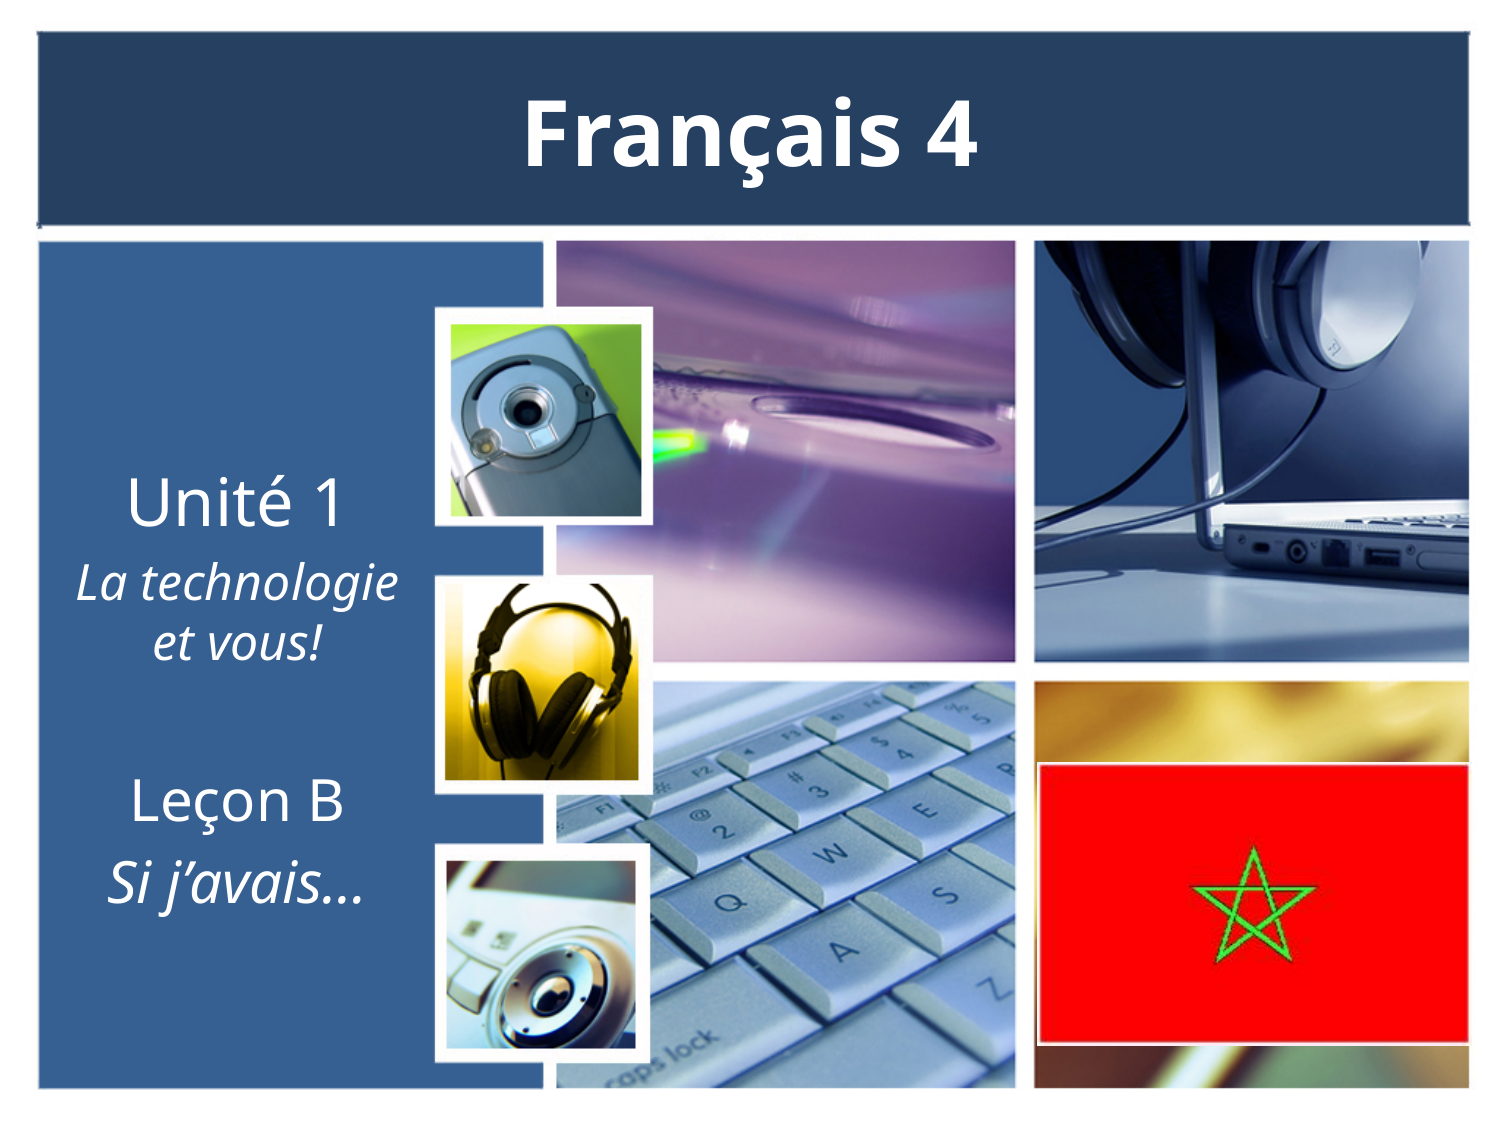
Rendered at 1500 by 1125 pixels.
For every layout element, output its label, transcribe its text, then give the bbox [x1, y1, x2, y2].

title Français 4 [37, 34, 1463, 225]
picture [0, 0, 1500, 1125]
subtitle Unité 1 La technologie et vous! Leçon B Si j’avais… [37, 312, 438, 1063]
